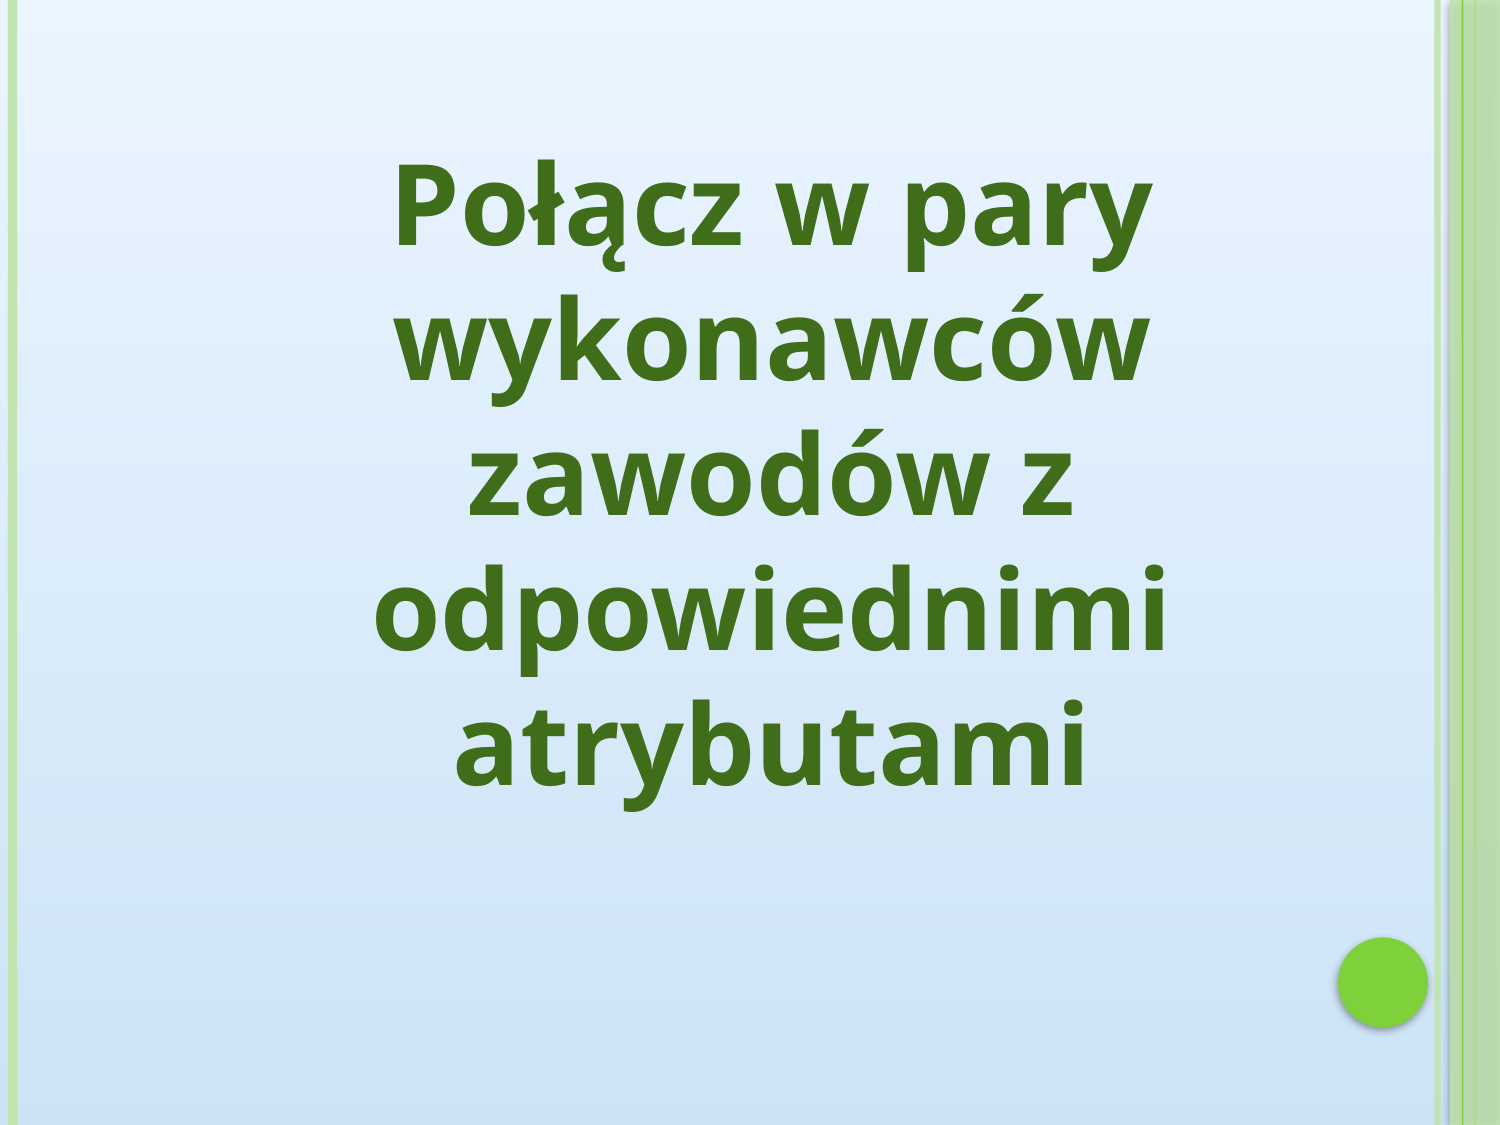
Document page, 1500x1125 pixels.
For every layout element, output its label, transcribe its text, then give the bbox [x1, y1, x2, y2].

list Połącz w pary wykonawców zawodów z odpowiednimi atrybutami [159, 125, 1385, 925]
